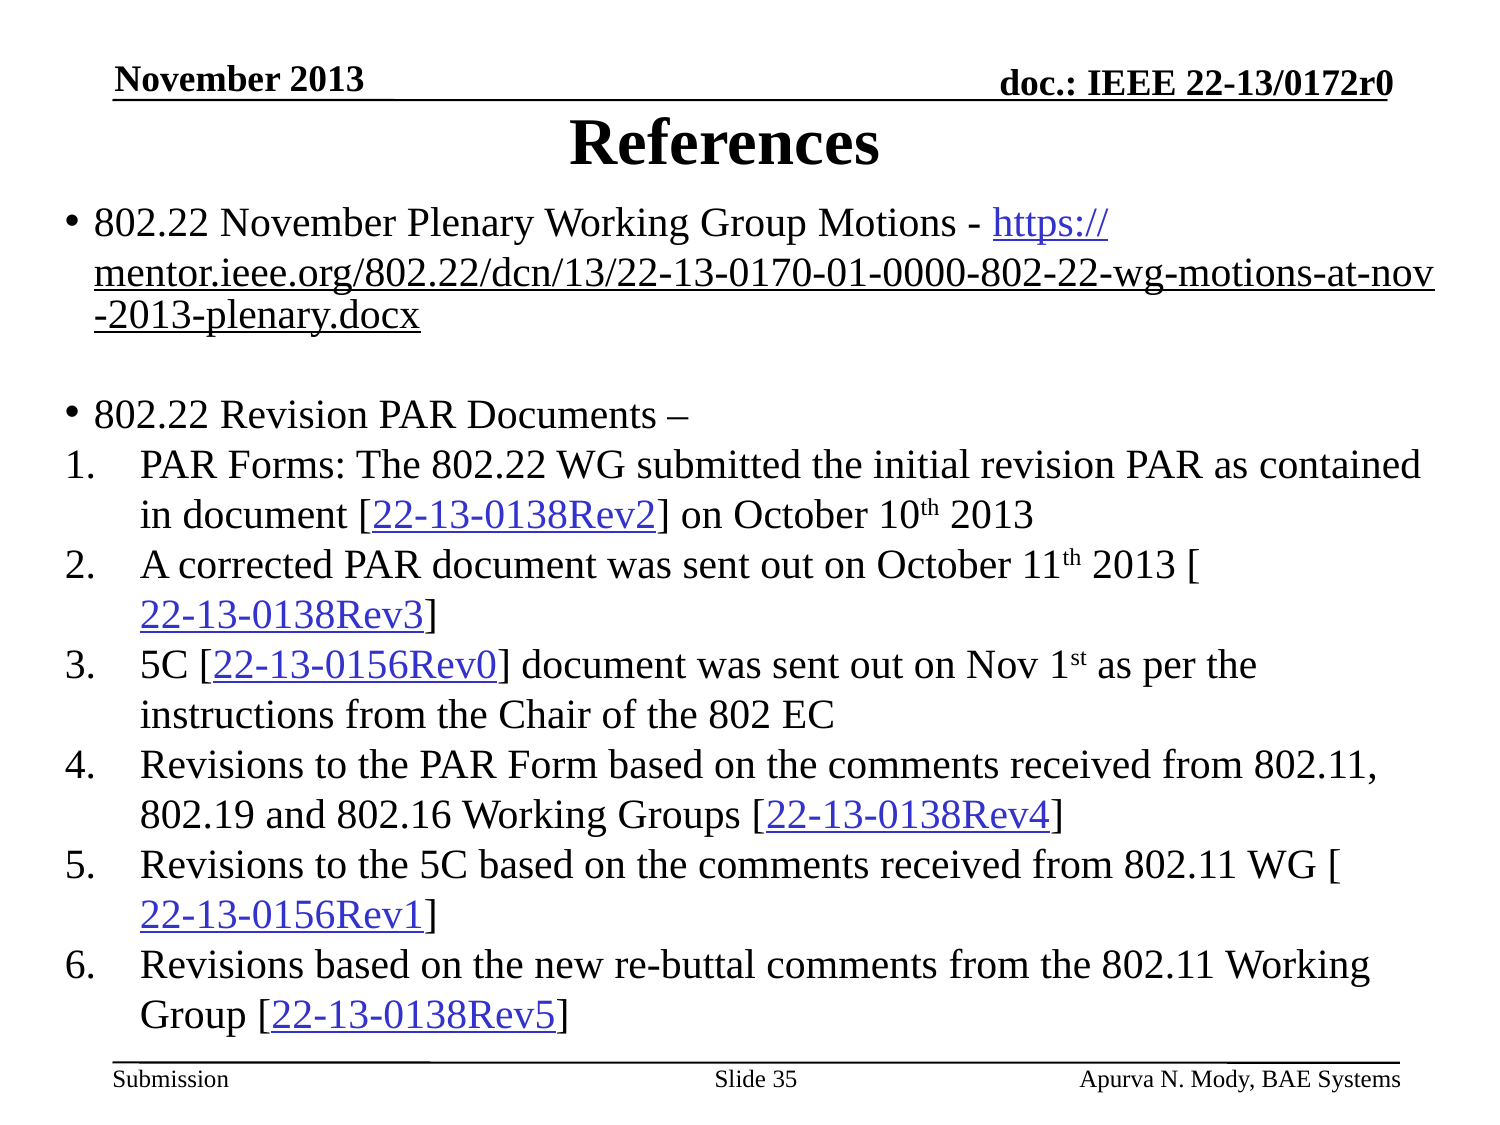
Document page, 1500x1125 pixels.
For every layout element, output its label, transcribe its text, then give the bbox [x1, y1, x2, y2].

slide_number Slide 35 [712, 1061, 800, 1123]
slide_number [114, 54, 540, 99]
title References [62, 99, 1388, 176]
footer Apurva N. Mody, BAE Systems [902, 1061, 1402, 1093]
text_box 802.22 November Plenary Working Group Motions - https://mentor.ieee.org/802.22/dcn/13/22-13-0170-01-0000-802-22-wg-motions-at-nov-2013-plenary.docx 802.22 Revision PAR Documents – PAR Forms: The 802.22 WG submitted the initial revision PAR as contained in document [22-13-0138Rev2] on October 10th 2013 A corrected PAR document was sent out on October 11th 2013 [22-13-0138Rev3] 5C [22-13-0156Rev0] document was sent out on Nov 1st as per the instructions from the Chair of the 802 EC Revisions to the PAR Form based on the comments received from 802.11, 802.19 and 802.16 Working Groups [22-13-0138Rev4] Revisions to the 5C based on the comments received from 802.11 WG [22-13-0156Rev1] Revisions based on the new re-buttal comments from the 802.11 Working Group [22-13-0138Rev5] [49, 187, 1463, 1003]
